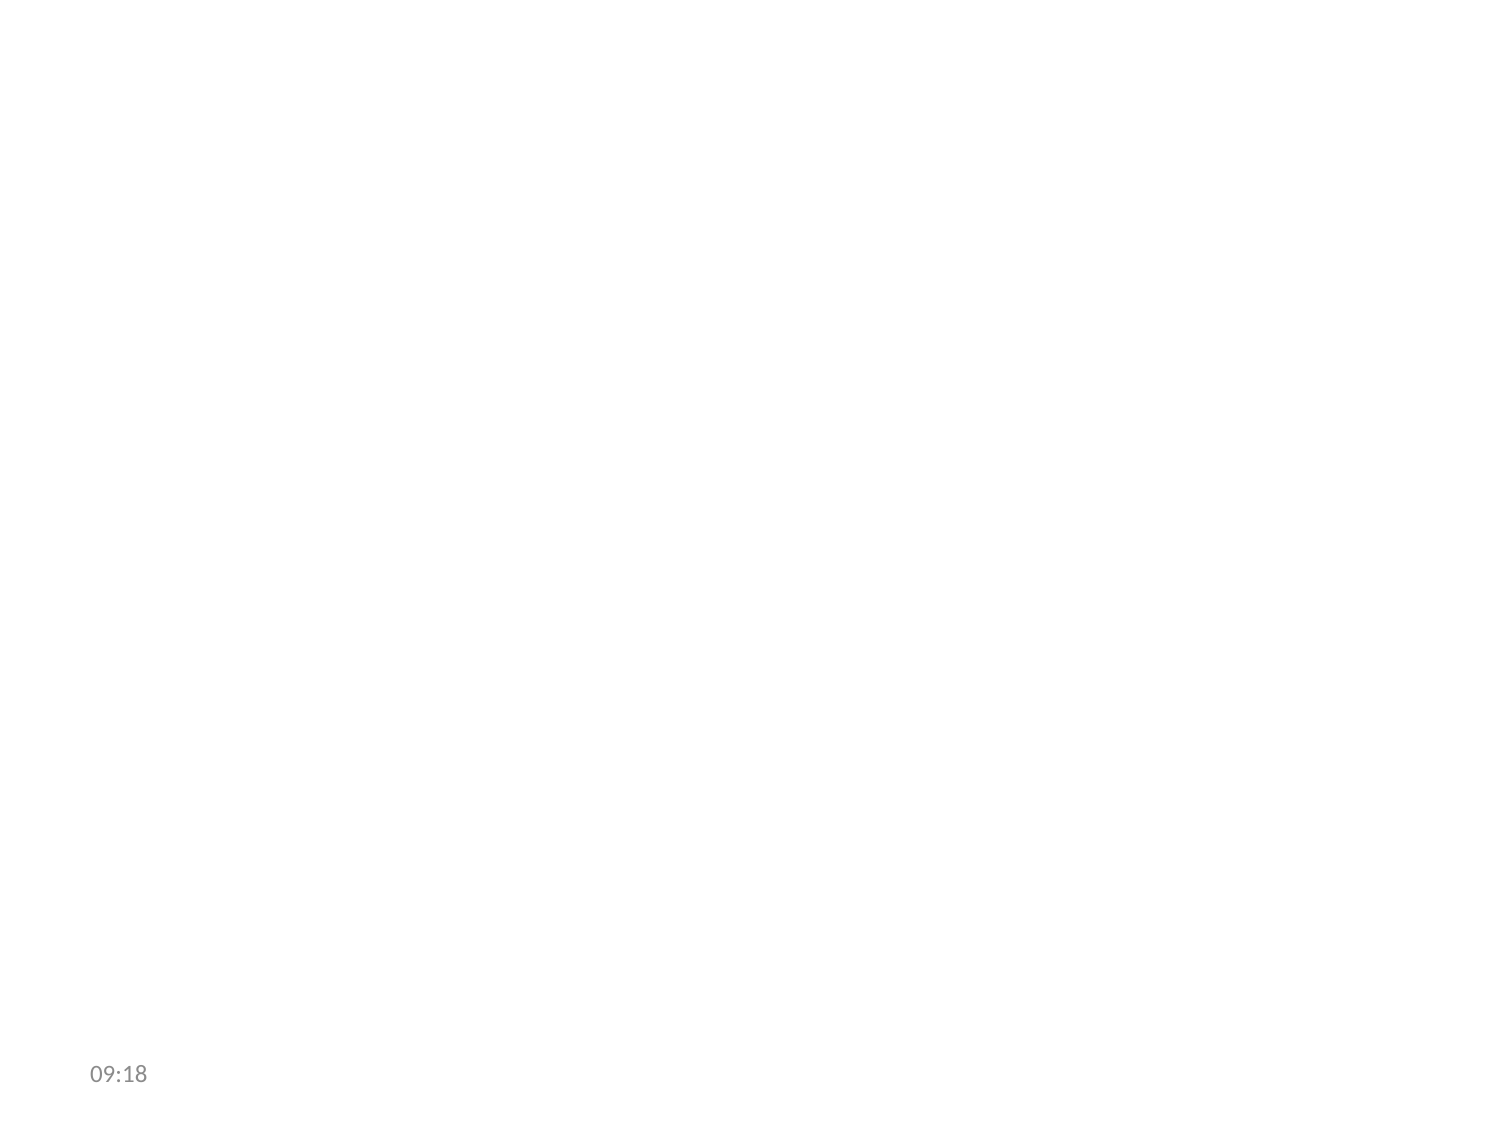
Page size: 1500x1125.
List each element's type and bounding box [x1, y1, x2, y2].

slide_number [75, 1042, 425, 1103]
